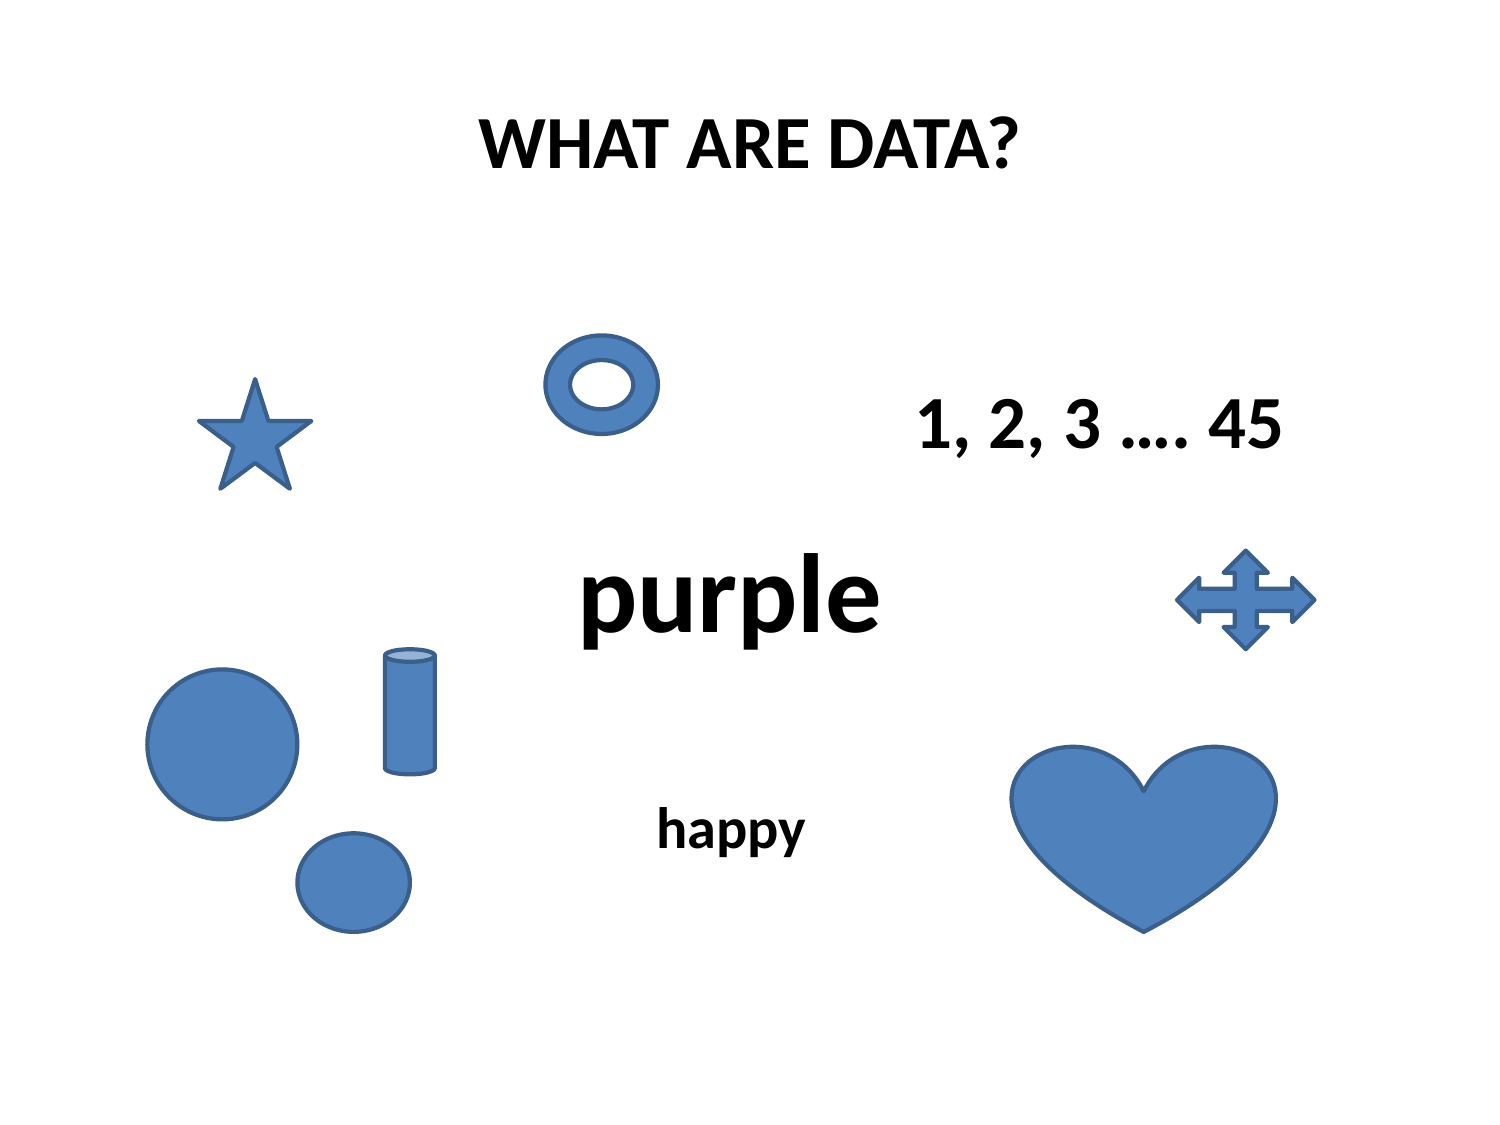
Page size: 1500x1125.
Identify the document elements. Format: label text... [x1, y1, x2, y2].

text_box [295, 831, 412, 934]
title WHAT ARE DATA? [75, 45, 1425, 233]
text_box purple [562, 512, 950, 663]
text_box 1, 2, 3 …. 45 [900, 365, 1325, 471]
text_box [1174, 548, 1317, 652]
text_box [382, 647, 437, 777]
text_box [543, 333, 661, 437]
text_box [196, 377, 314, 491]
text_box [1009, 744, 1279, 934]
text_box happy [641, 782, 980, 868]
text_box [145, 667, 300, 822]
